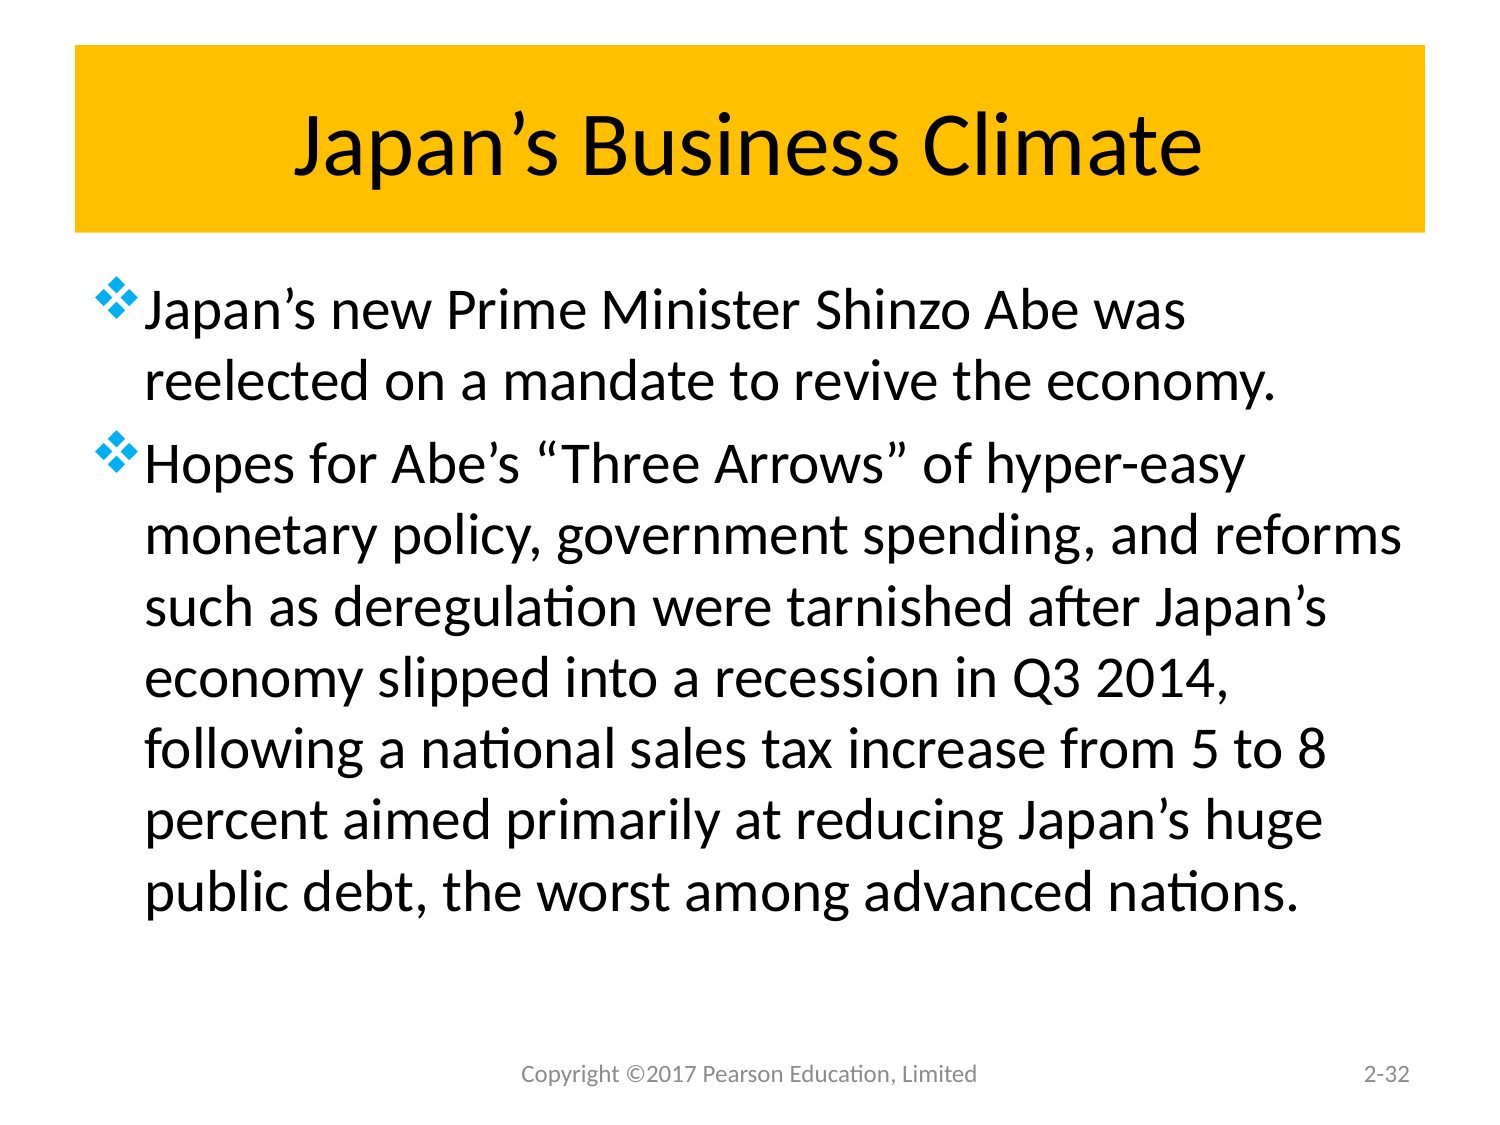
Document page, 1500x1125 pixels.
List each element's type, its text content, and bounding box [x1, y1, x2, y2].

footer Copyright ©2017 Pearson Education, Limited [500, 1042, 1000, 1103]
slide_number 2-32 [1074, 1042, 1425, 1103]
title Japan’s Business Climate [75, 45, 1425, 233]
list Japan’s new Prime Minister Shinzo Abe was reelected on a mandate to revive the economy. Hopes for Abe’s “Three Arrows” of hyper-easy monetary policy, government spending, and reforms such as deregulation were tarnished after Japan’s economy slipped into a recession in Q3 2014, following a national sales tax increase from 5 to 8 percent aimed primarily at reducing Japan’s huge public debt, the worst among advanced nations. [75, 262, 1425, 1005]
